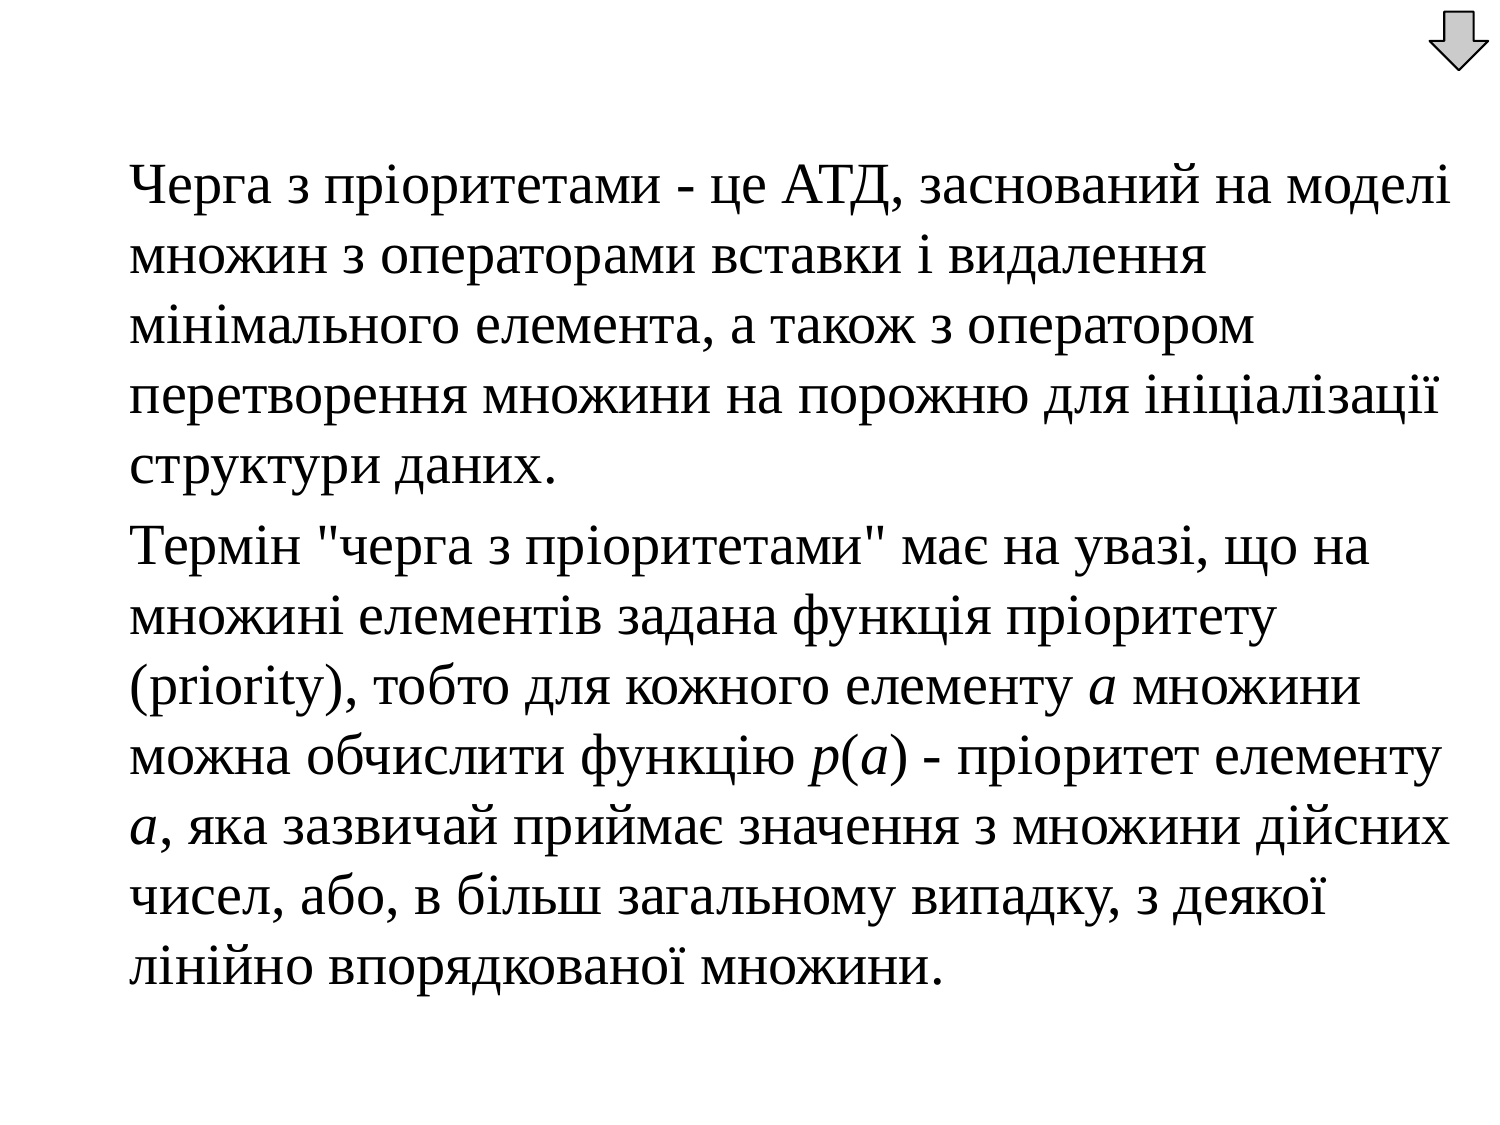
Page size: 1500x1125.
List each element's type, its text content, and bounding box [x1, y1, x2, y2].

list Черга з пріоритетами - це АТД, заснований на моделі множин з операторами вставки і видалення мінімального елемента, а також з оператором перетворення множини на порожню для ініціалізації структури даних. Термін "черга з пріоритетами" має на увазі, що на множині елементів задана функція пріоритету (priority), тобто для кожного елементу а множини можна обчислити функцію р(а) - пріоритет елементу а, яка зазвичай приймає значення з множини дійсних чисел, або, в більш загальному випадку, з деякої лінійно впорядкованої множини. [0, 136, 1500, 1125]
text_box [1429, 11, 1489, 71]
